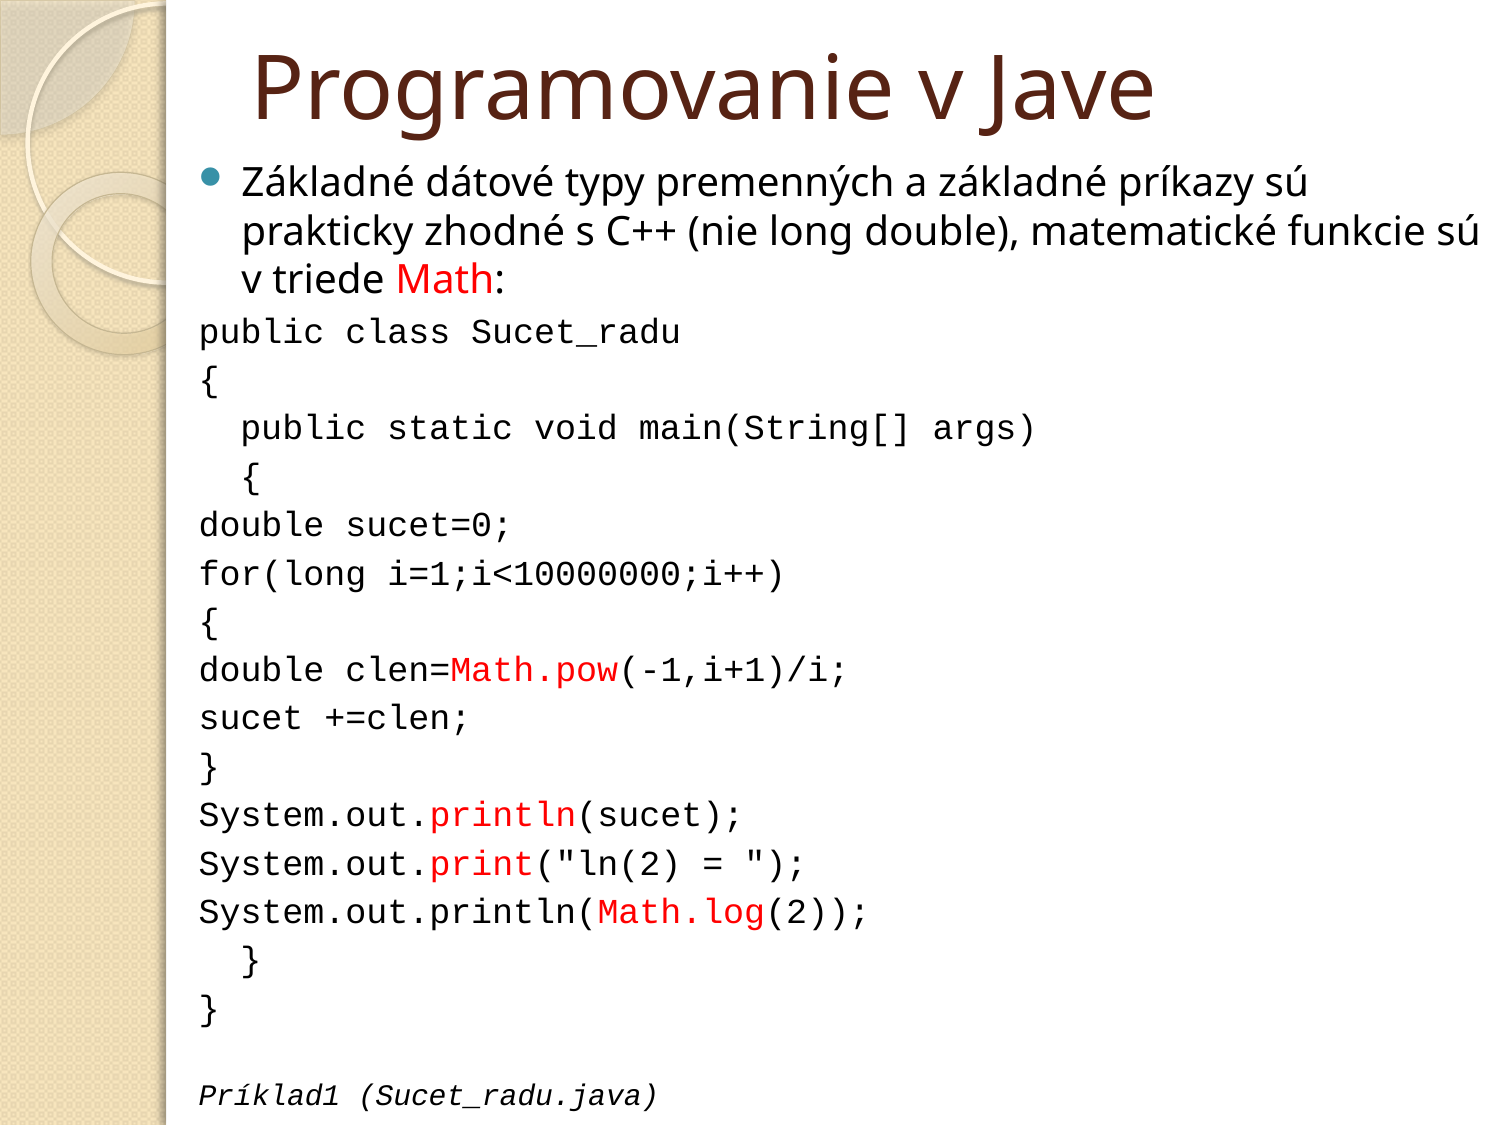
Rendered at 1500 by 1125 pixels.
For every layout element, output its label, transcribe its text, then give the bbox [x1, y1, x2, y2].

list Základné dátové typy premenných a základné príkazy sú prakticky zhodné s C++ (nie long double), matematické funkcie sú v triede Math: public class Sucet_radu { public static void main(String[] args) { double sucet=0; for(long i=1;i<10000000;i++) { double clen=Math.pow(-1,i+1)/i; sucet +=clen; } System.out.println(sucet); System.out.print("ln(2) = "); System.out.println(Math.log(2)); } } Príklad1 (Sucet_radu.java) [171, 149, 1500, 1125]
title Programovanie v Jave [235, 19, 1466, 149]
